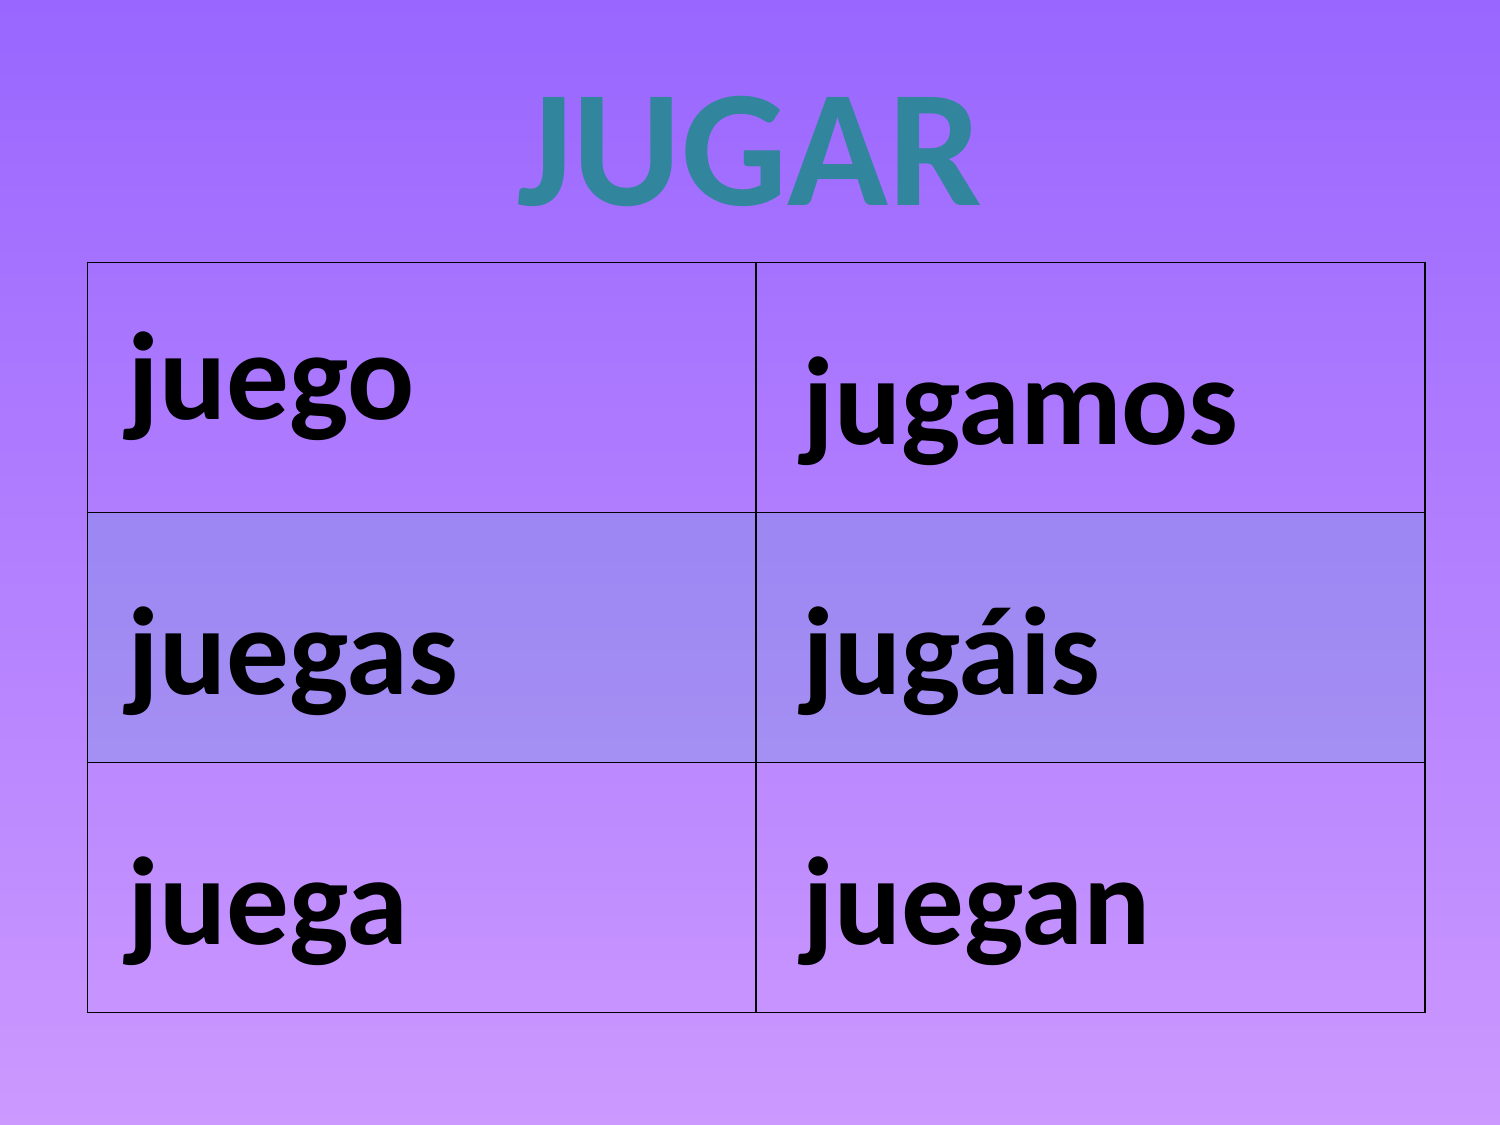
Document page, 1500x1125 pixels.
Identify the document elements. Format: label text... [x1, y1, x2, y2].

table_cell [757, 513, 1424, 762]
table_header [757, 263, 1424, 512]
text_box juegan [787, 812, 1388, 978]
text_box juega [112, 812, 713, 978]
text_box juego [112, 287, 713, 453]
text_box jugamos [787, 312, 1388, 478]
table_cell [757, 763, 1424, 1012]
table_cell [88, 763, 755, 1012]
title JUGAR [75, 45, 1425, 233]
table_header [88, 263, 755, 512]
table_cell [88, 513, 755, 762]
text_box jugáis [787, 562, 1388, 728]
text_box juegas [112, 562, 713, 728]
